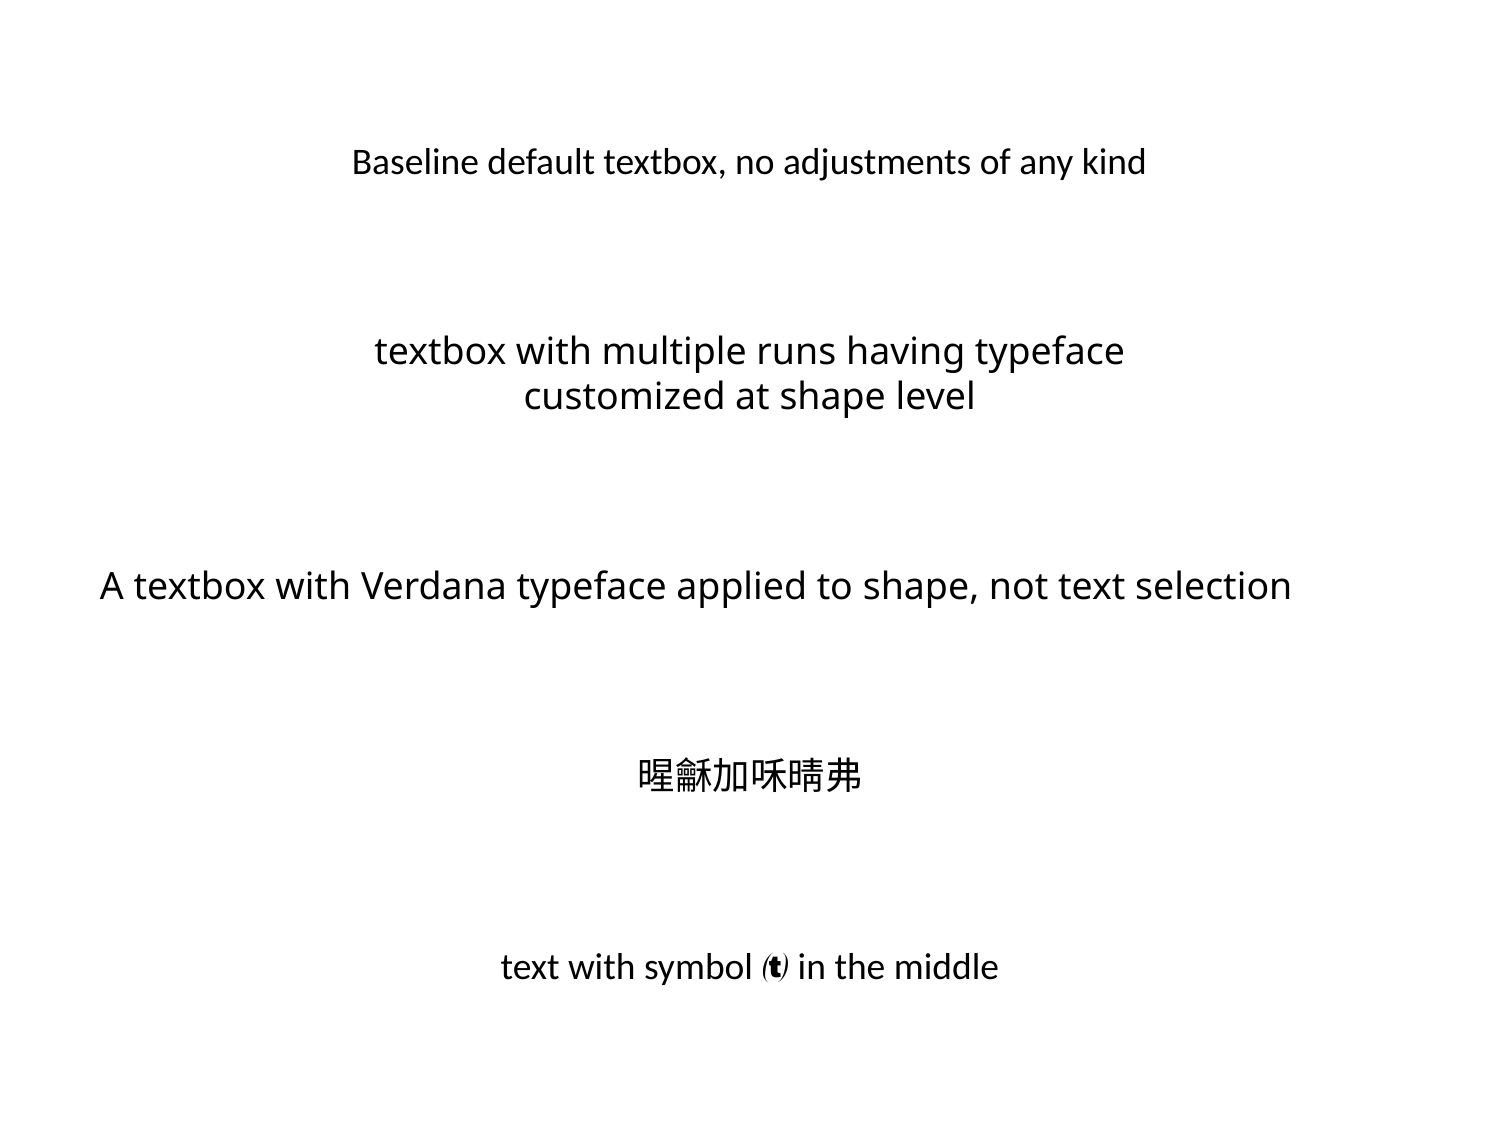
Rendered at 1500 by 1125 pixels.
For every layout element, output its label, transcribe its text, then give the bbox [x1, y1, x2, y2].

text_box text with symbol  in the middle [485, 934, 1015, 995]
text_box textbox with multiple runs having typeface customized at shape level [359, 319, 1141, 425]
text_box Baseline default textbox, no adjustments of any kind [337, 129, 1163, 190]
text_box 暒龢加咊晴弗 [622, 744, 878, 805]
text_box A textbox with Verdana typeface applied to shape, not text selection [85, 554, 1415, 615]
